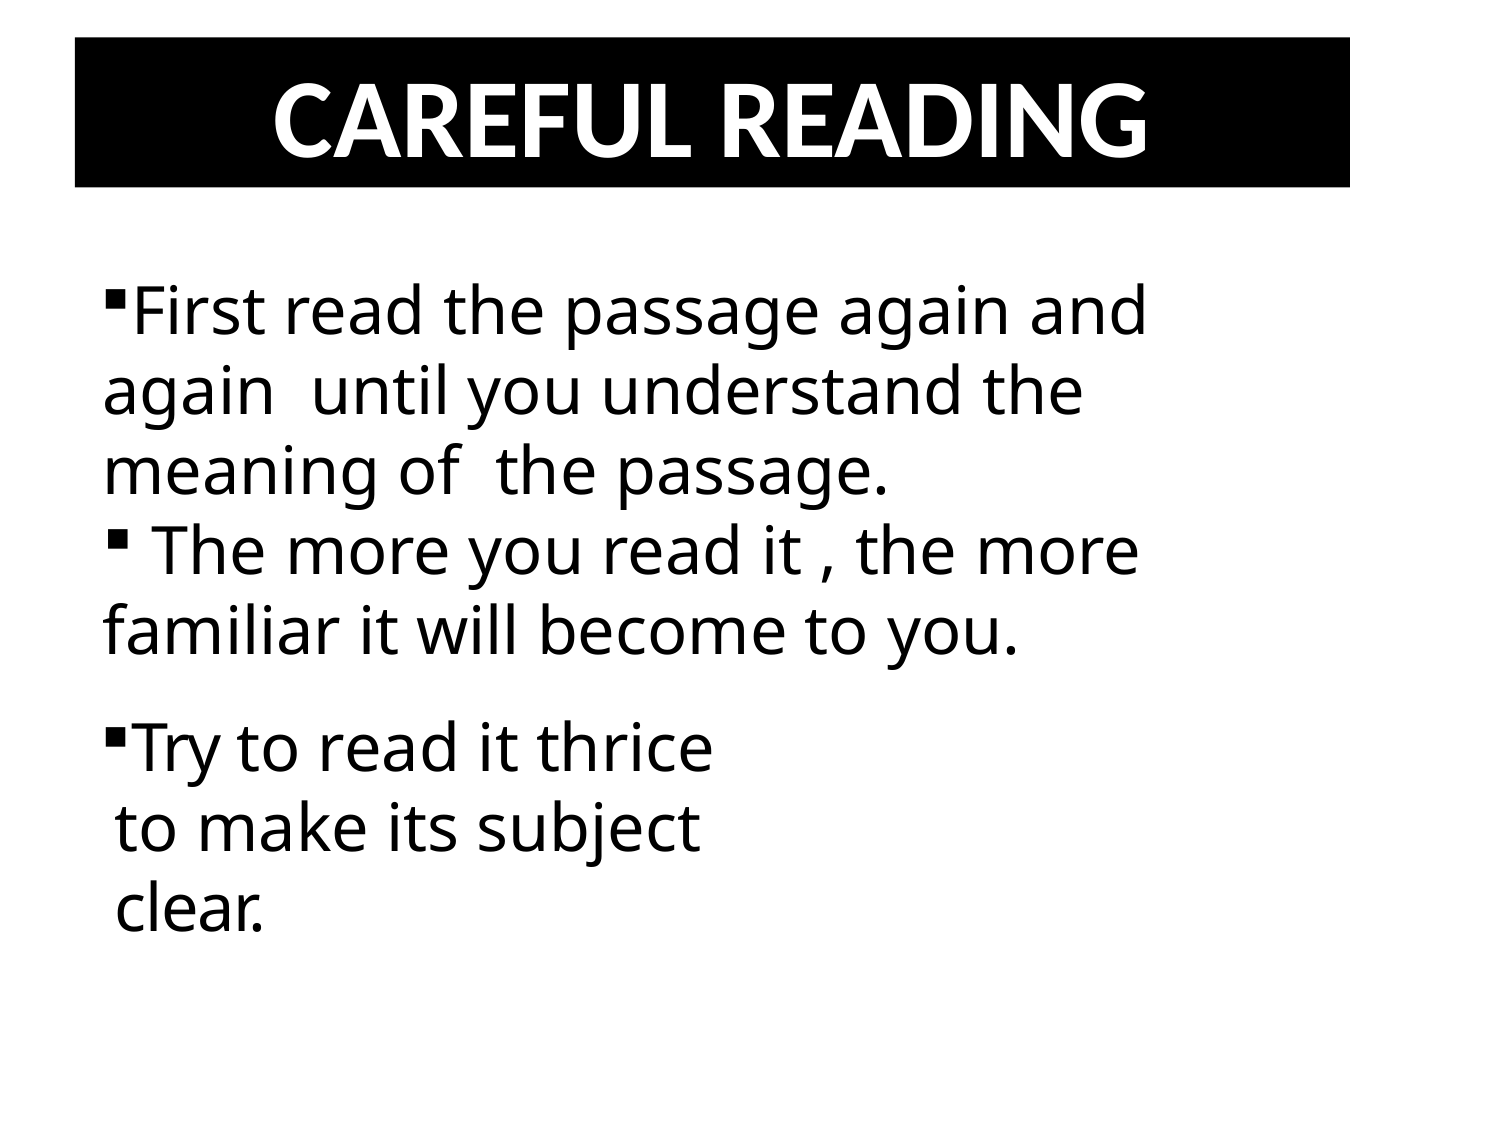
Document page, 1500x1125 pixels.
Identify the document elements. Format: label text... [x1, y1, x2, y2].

text_box CAREFUL READING [74, 37, 1350, 188]
text_box First read the passage again and again until you understand the meaning of the passage. The more you read it , the more familiar it will become to you. Try to read it thrice to make its subject clear. [100, 265, 1303, 946]
